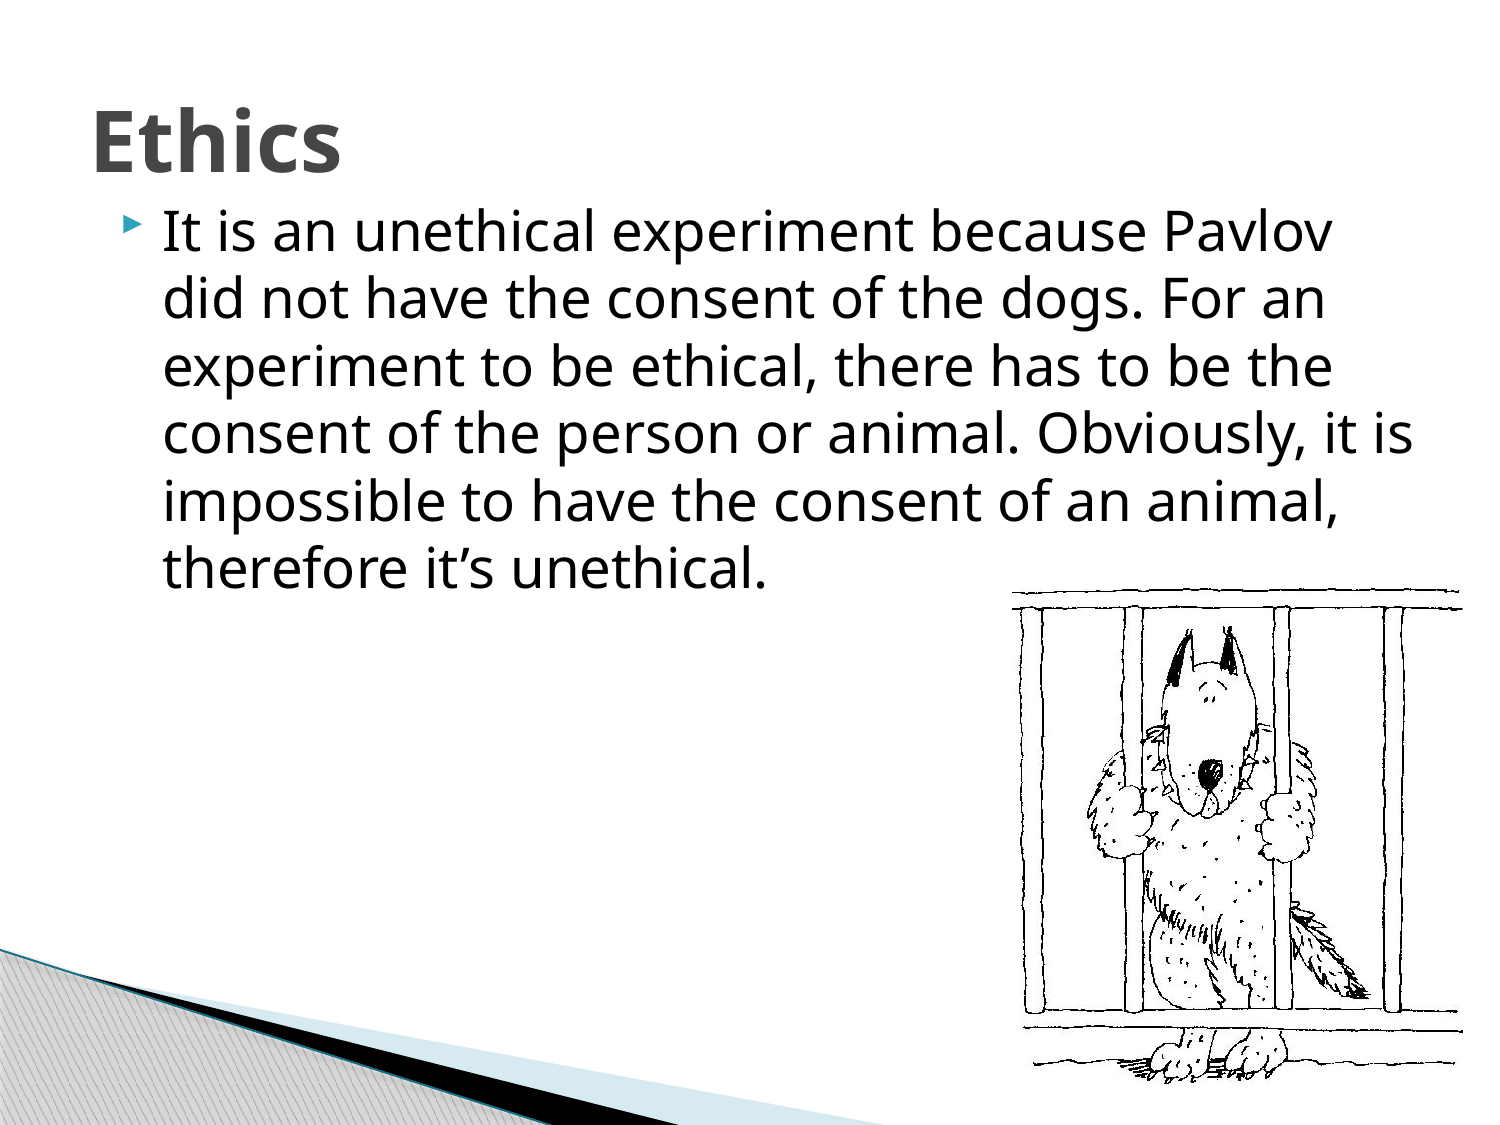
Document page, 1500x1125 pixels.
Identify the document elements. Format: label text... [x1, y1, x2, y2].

list It is an unethical experiment because Pavlov did not have the consent of the dogs. For an experiment to be ethical, there has to be the consent of the person or animal. Obviously, it is impossible to have the consent of an animal, therefore it’s unethical. [87, 187, 1438, 930]
title Ethics [75, 45, 1425, 233]
picture [1012, 588, 1463, 1084]
